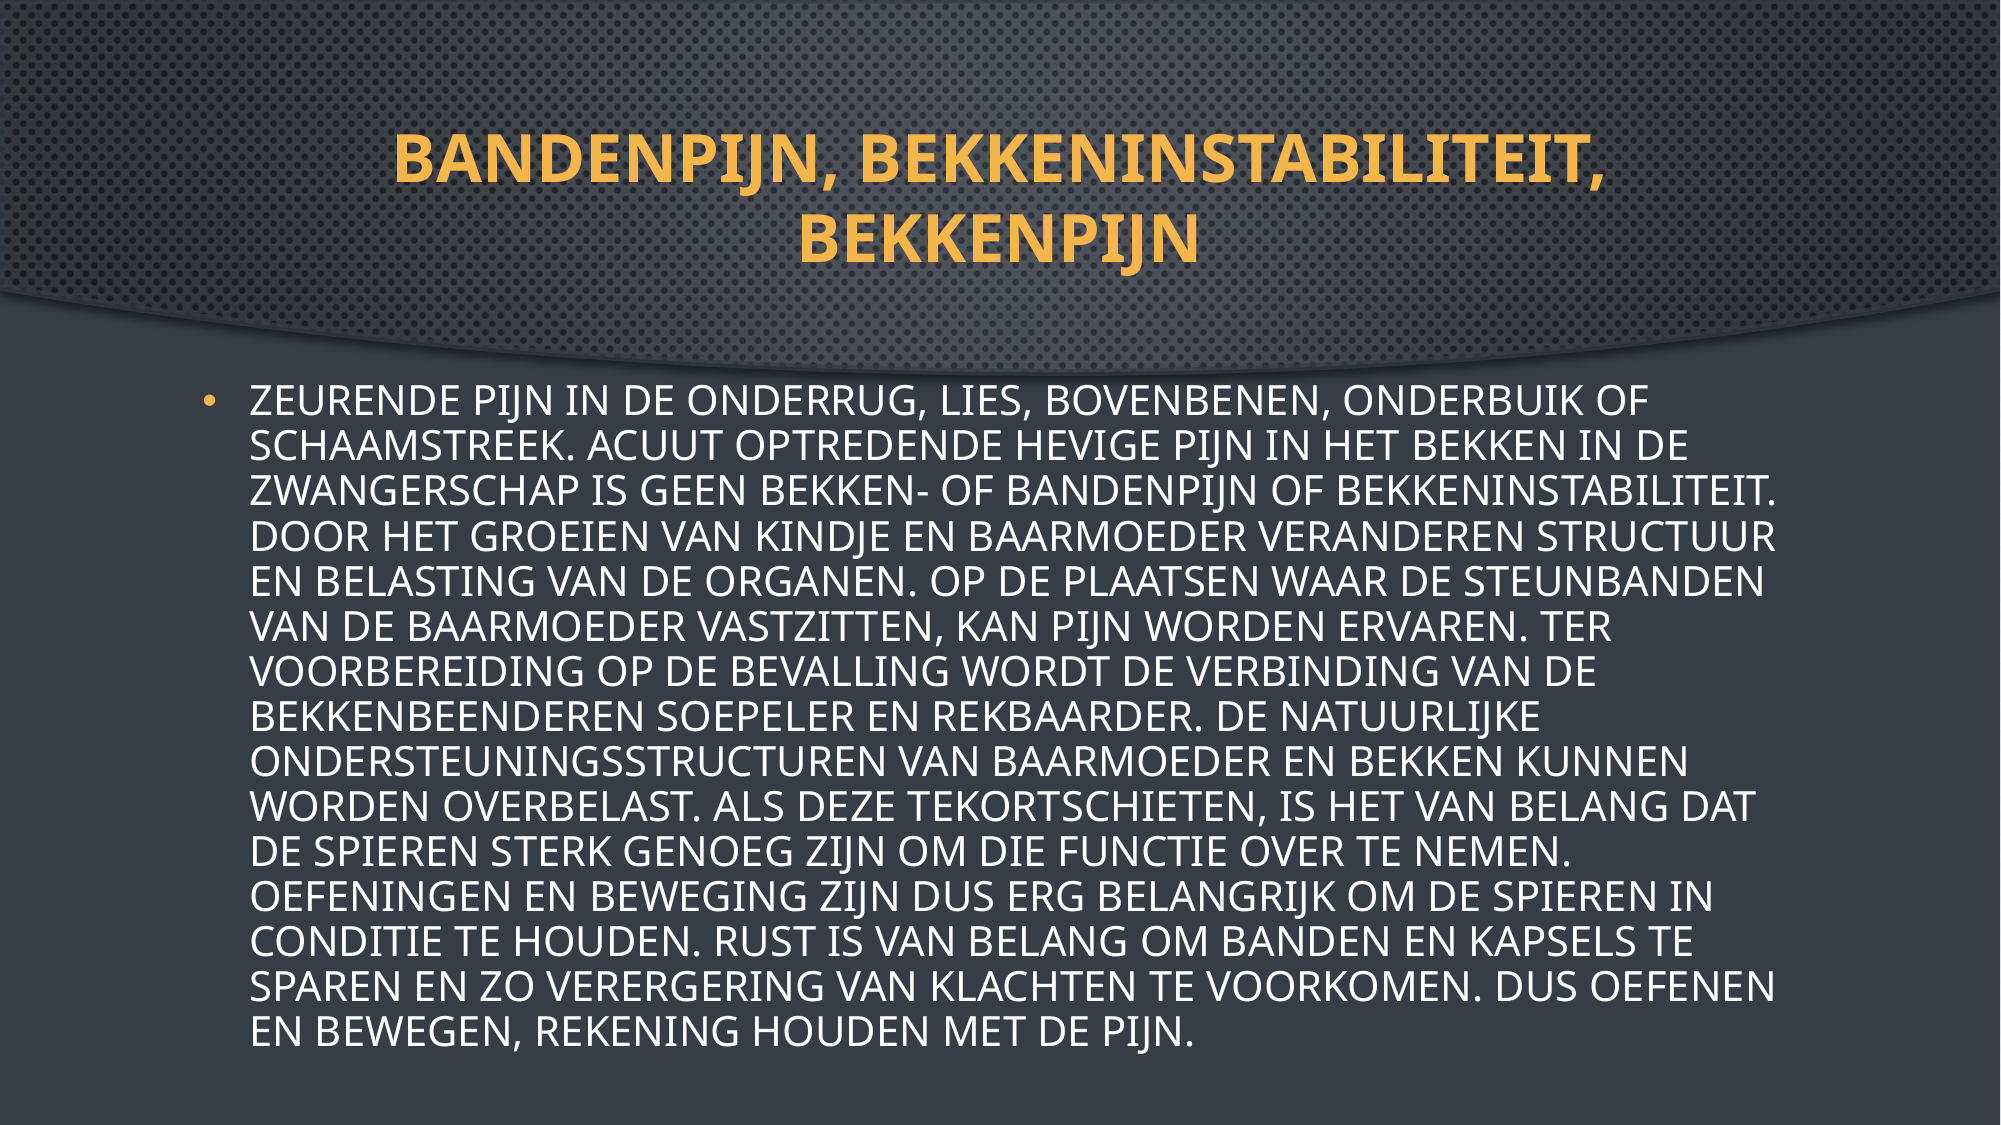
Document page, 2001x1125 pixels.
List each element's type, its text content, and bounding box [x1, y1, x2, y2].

list Zeurende pijn in de onderrug, lies, bovenbenen, onderbuik of schaamstreek. Acuut optredende hevige pijn in het bekken in de zwangerschap is geen bekken- of bandenpijn of bekkeninstabiliteit. Door het groeien van kindje en baarmoeder veranderen structuur en belasting van de organen. Op de plaatsen waar de steunbanden van de baarmoeder vastzitten, kan pijn worden ervaren. Ter voorbereiding op de bevalling wordt de verbinding van de bekkenbeenderen soepeler en rekbaarder. De natuurlijke ondersteuningsstructuren van baarmoeder en bekken kunnen worden overbelast. Als deze tekortschieten, is het van belang dat de spieren sterk genoeg zijn om die functie over te nemen. Oefeningen en beweging zijn dus erg belangrijk om de spieren in conditie te houden. Rust is van belang om banden en kapsels te sparen en zo verergering van klachten te voorkomen. Dus oefenen en bewegen, rekening houden met de pijn. [187, 358, 1813, 1078]
text_box [0, 303, 2000, 1125]
text_box [0, 0, 2000, 358]
title Bandenpijn, bekkeninstabiliteit, bekkenpijn [187, 99, 1813, 293]
